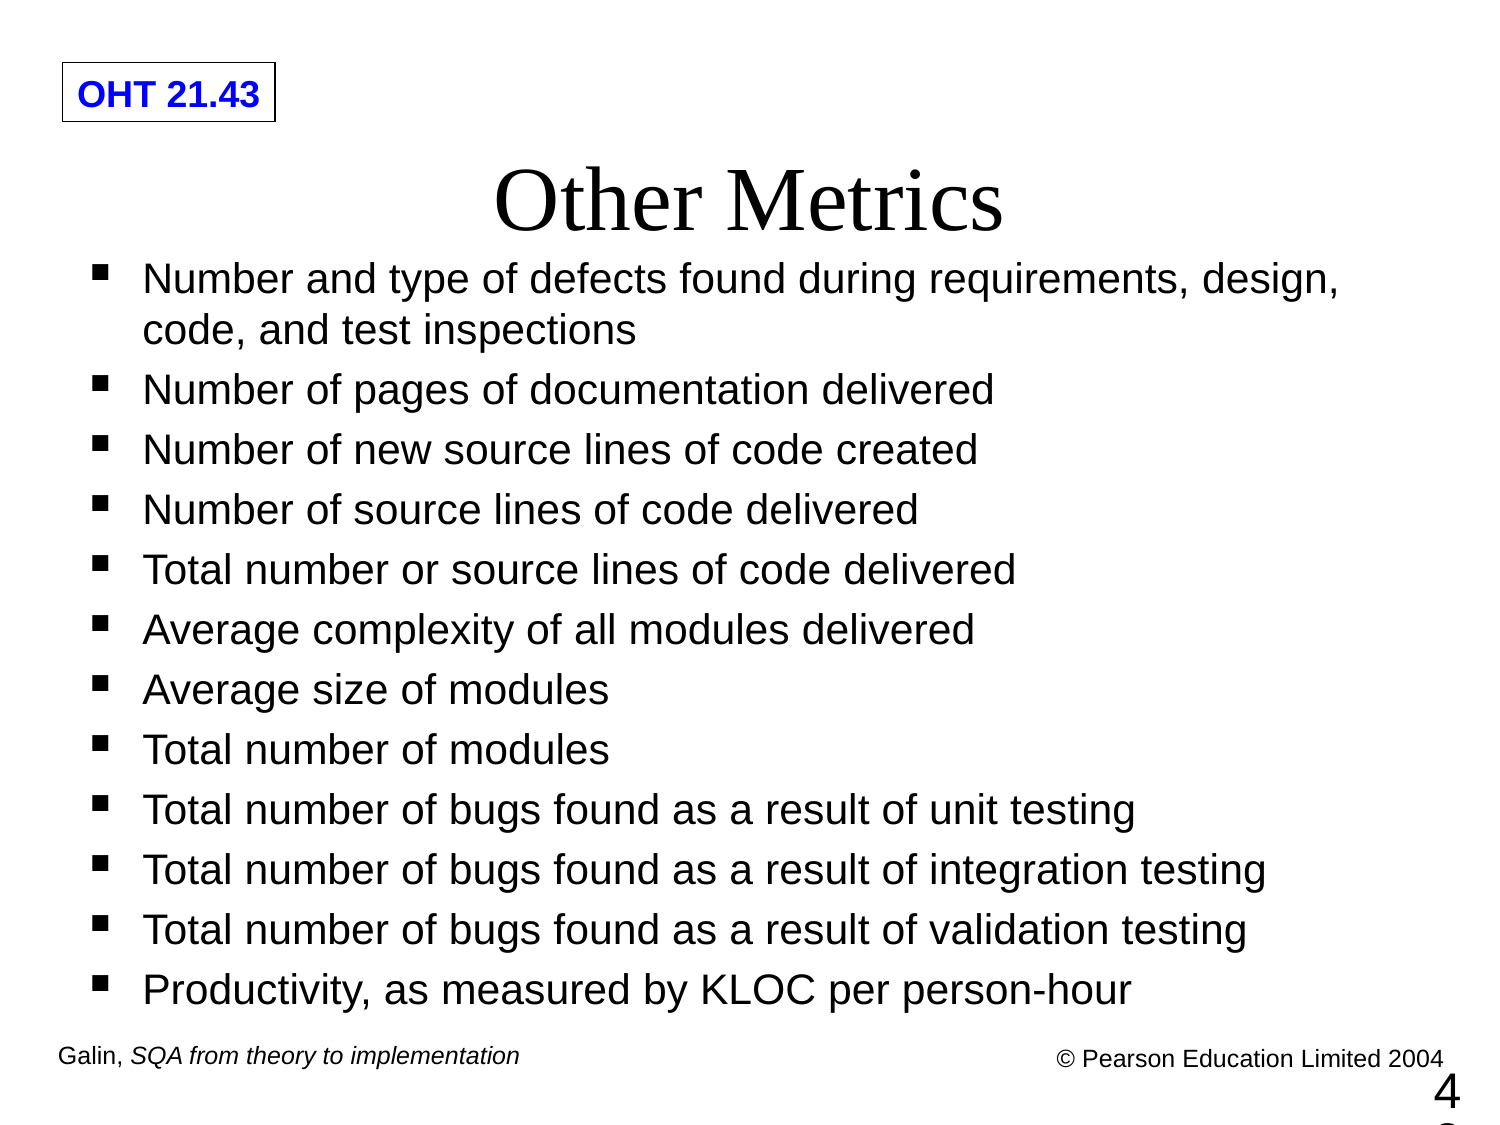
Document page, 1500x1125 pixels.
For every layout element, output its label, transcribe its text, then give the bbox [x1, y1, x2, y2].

slide_number 43 [1418, 1051, 1479, 1112]
list Number and type of defects found during requirements, design, code, and test inspections Number of pages of documentation delivered Number of new source lines of code created Number of source lines of code delivered Total number or source lines of code delivered Average complexity of all modules delivered Average size of modules Total number of modules Total number of bugs found as a result of unit testing Total number of bugs found as a result of integration testing Total number of bugs found as a result of validation testing Productivity, as measured by KLOC per person-hour [74, 242, 1426, 1038]
title Other Metrics [112, 99, 1388, 288]
